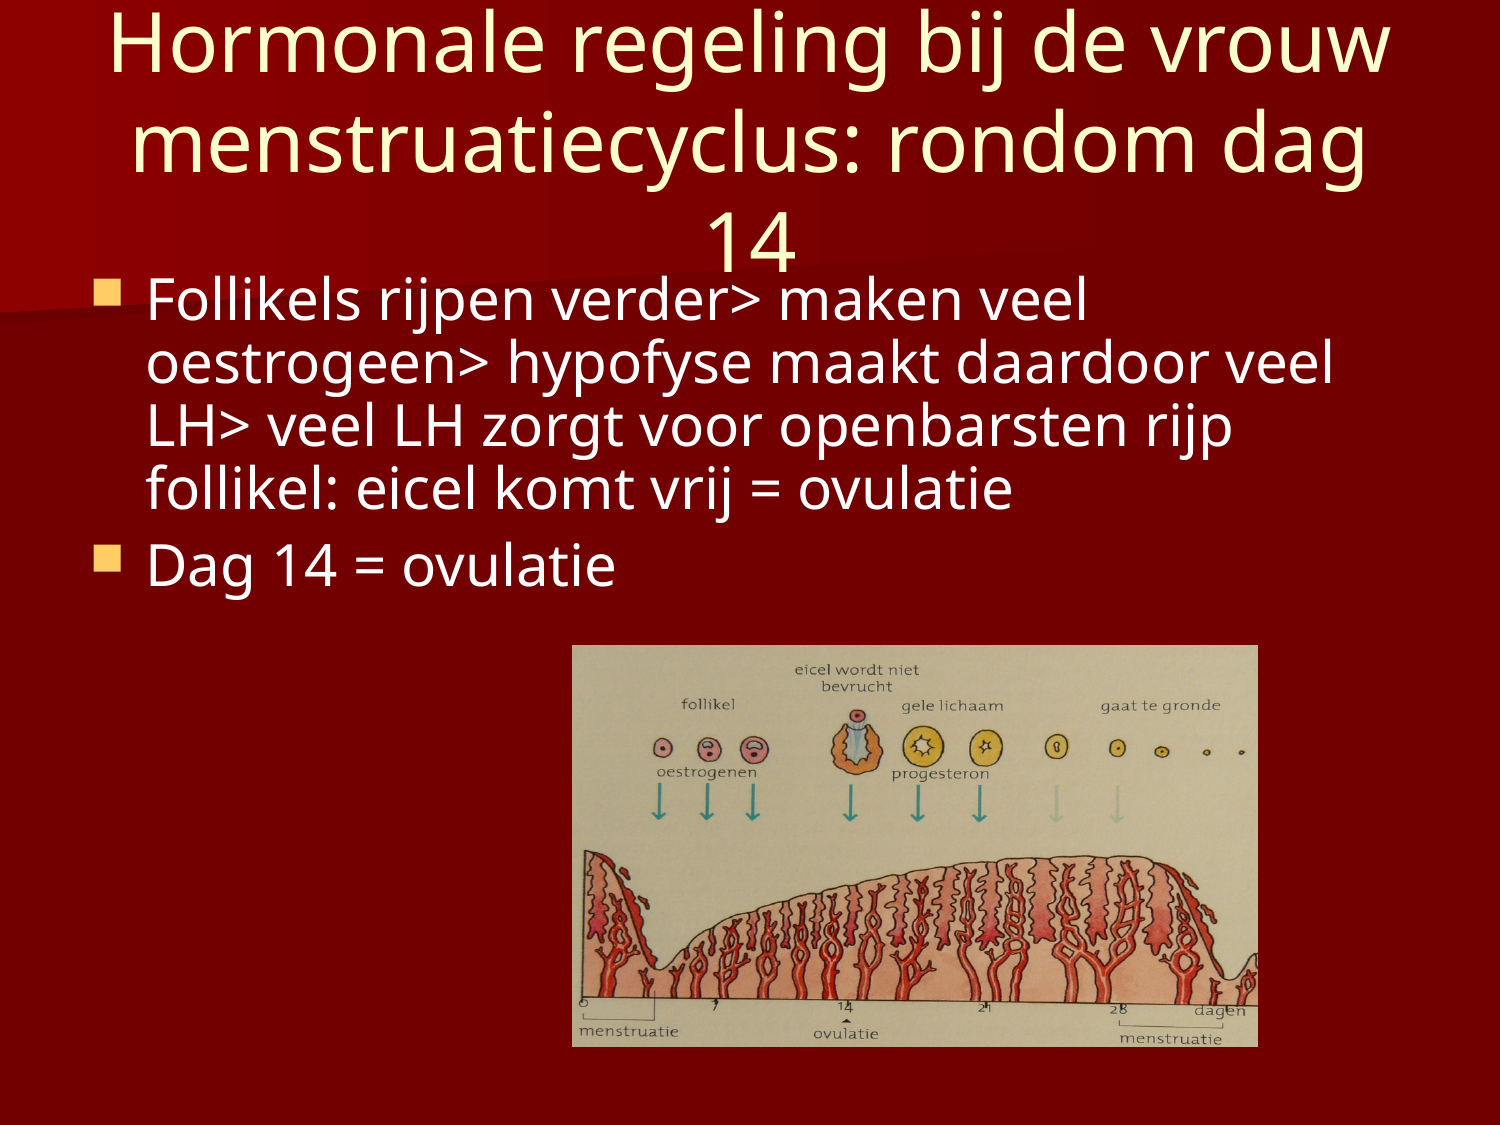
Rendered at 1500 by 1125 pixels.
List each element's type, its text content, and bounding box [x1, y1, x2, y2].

title Hormonale regeling bij de vrouw menstruatiecyclus: rondom dag 14 [74, 30, 1426, 247]
picture [572, 644, 1259, 1048]
list Follikels rijpen verder> maken veel oestrogeen> hypofyse maakt daardoor veel LH> veel LH zorgt voor openbarsten rijp follikel: eicel komt vrij = ovulatie Dag 14 = ovulatie [74, 262, 1426, 619]
